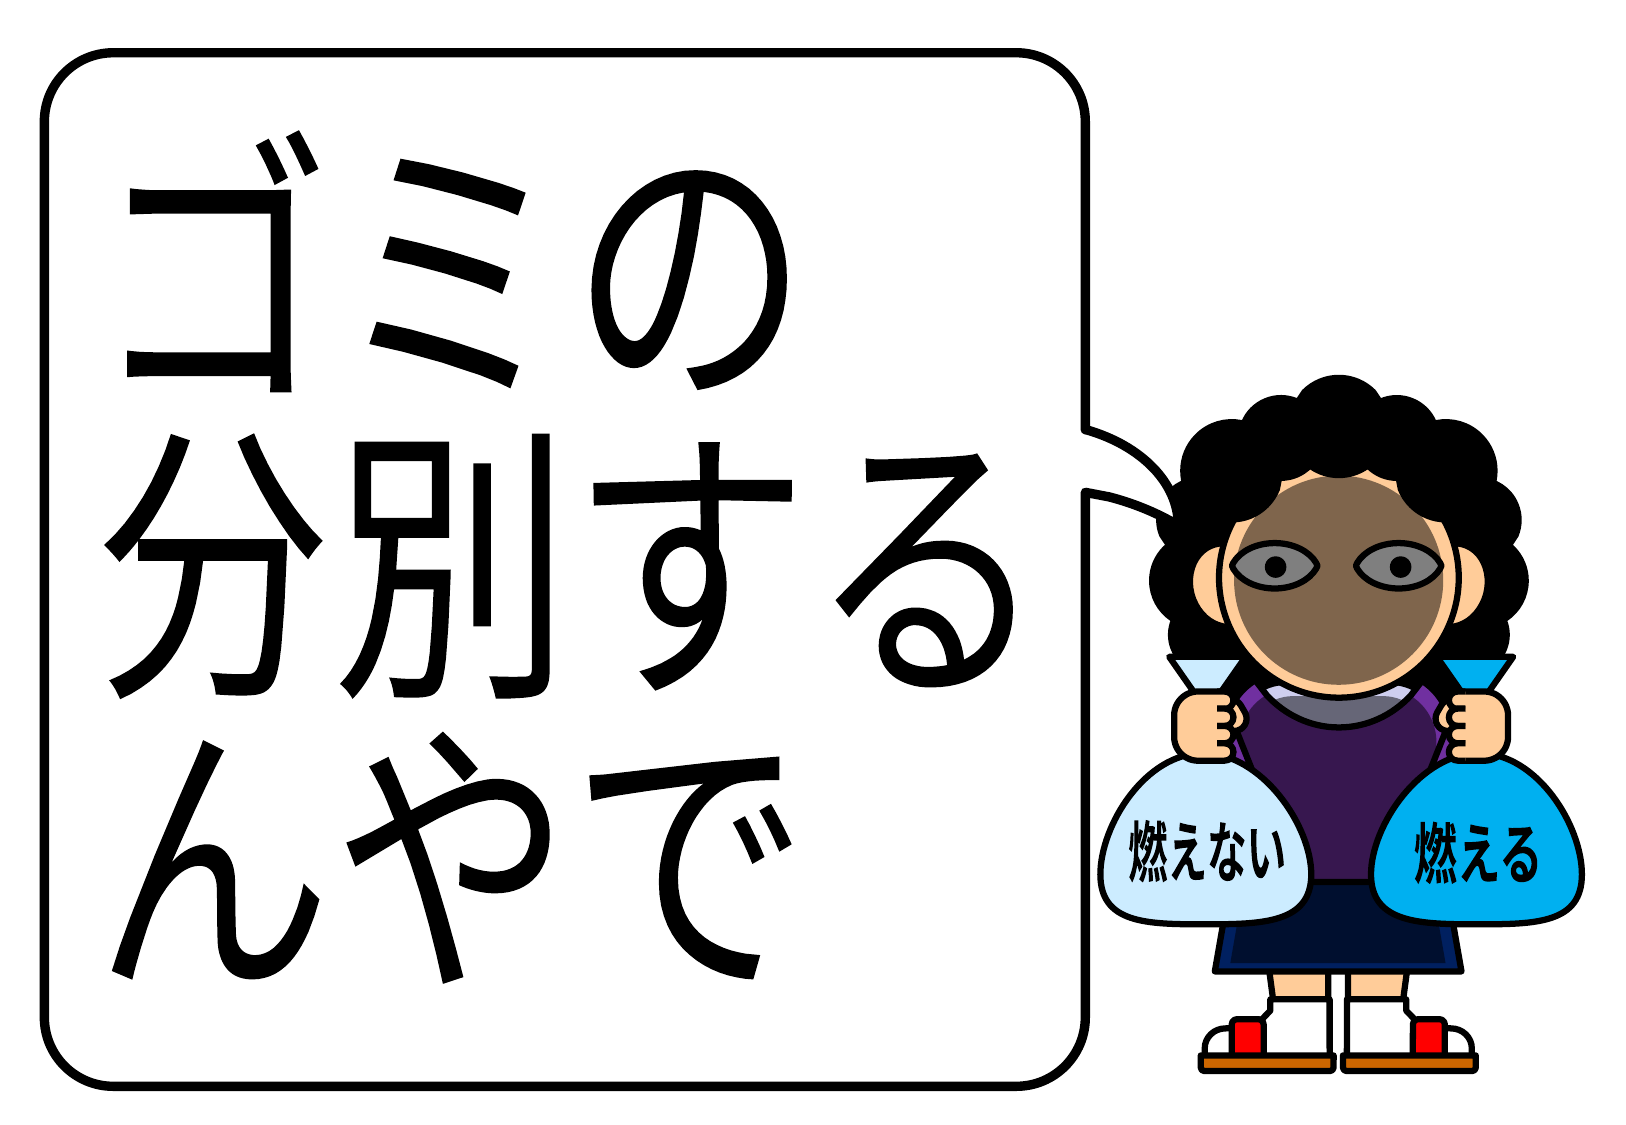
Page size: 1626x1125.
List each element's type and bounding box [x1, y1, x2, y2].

text_box [1100, 377, 1583, 1072]
text_box [44, 52, 1095, 1087]
